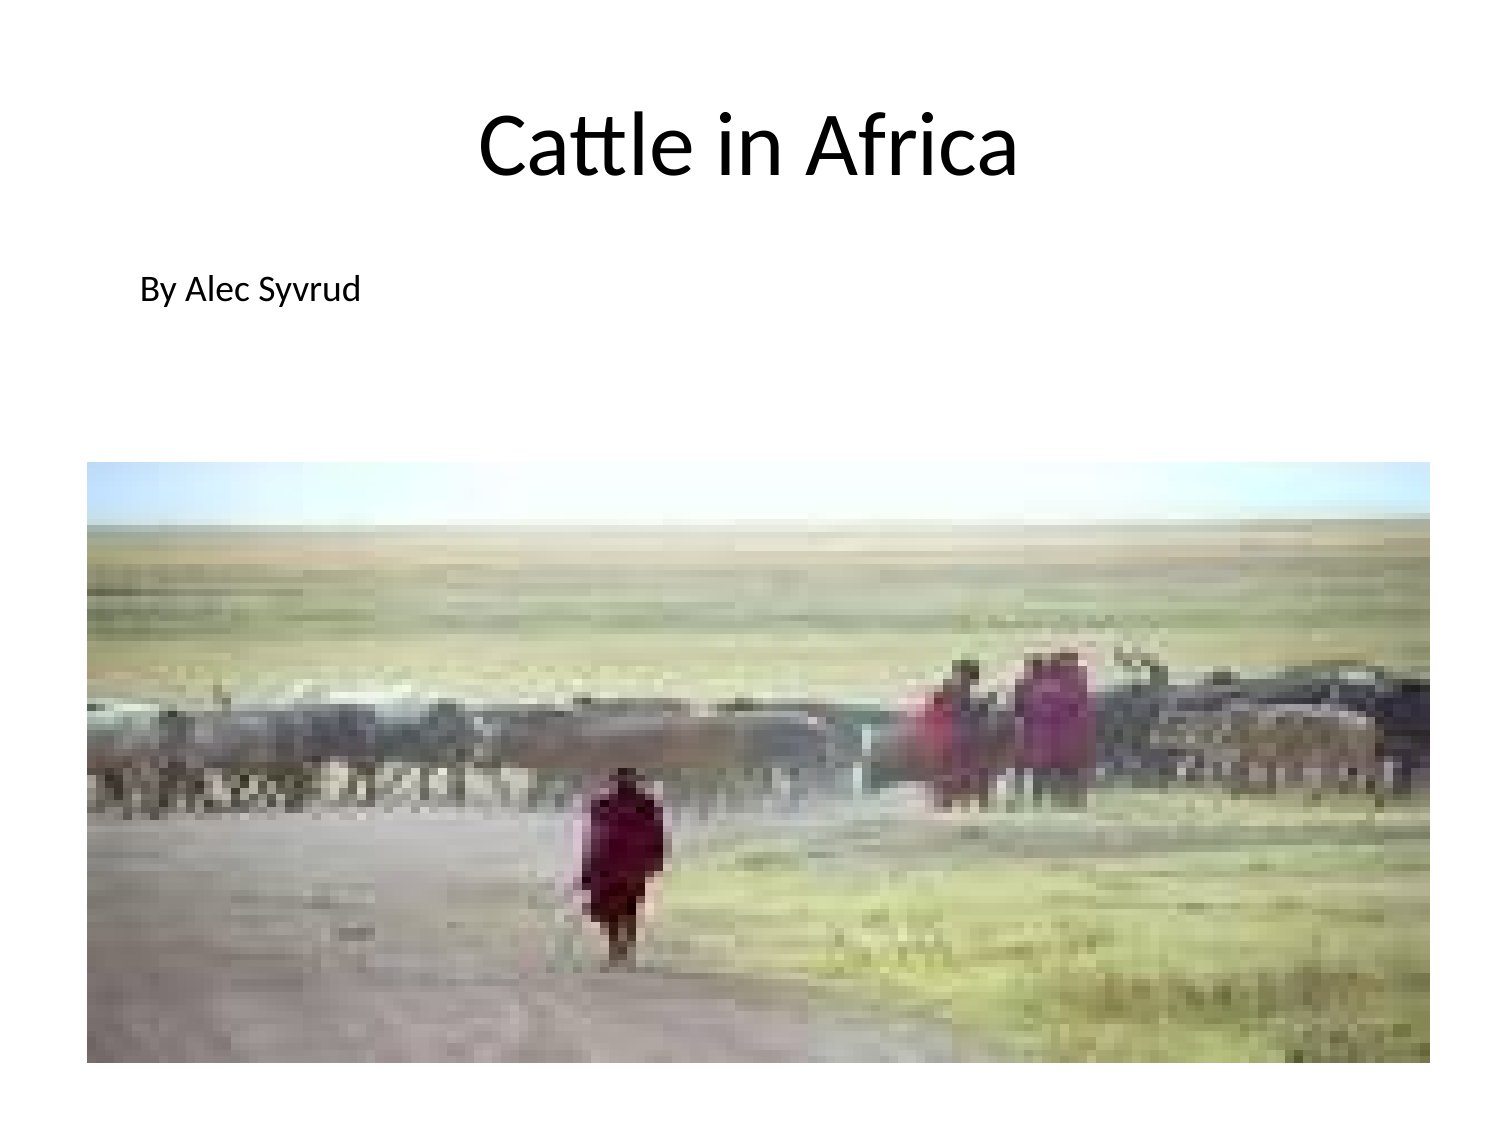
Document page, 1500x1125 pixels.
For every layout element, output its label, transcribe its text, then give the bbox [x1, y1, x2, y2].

title Cattle in Africa [75, 45, 1425, 233]
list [87, 462, 1430, 1063]
text_box By Alec Syvrud [125, 256, 593, 317]
